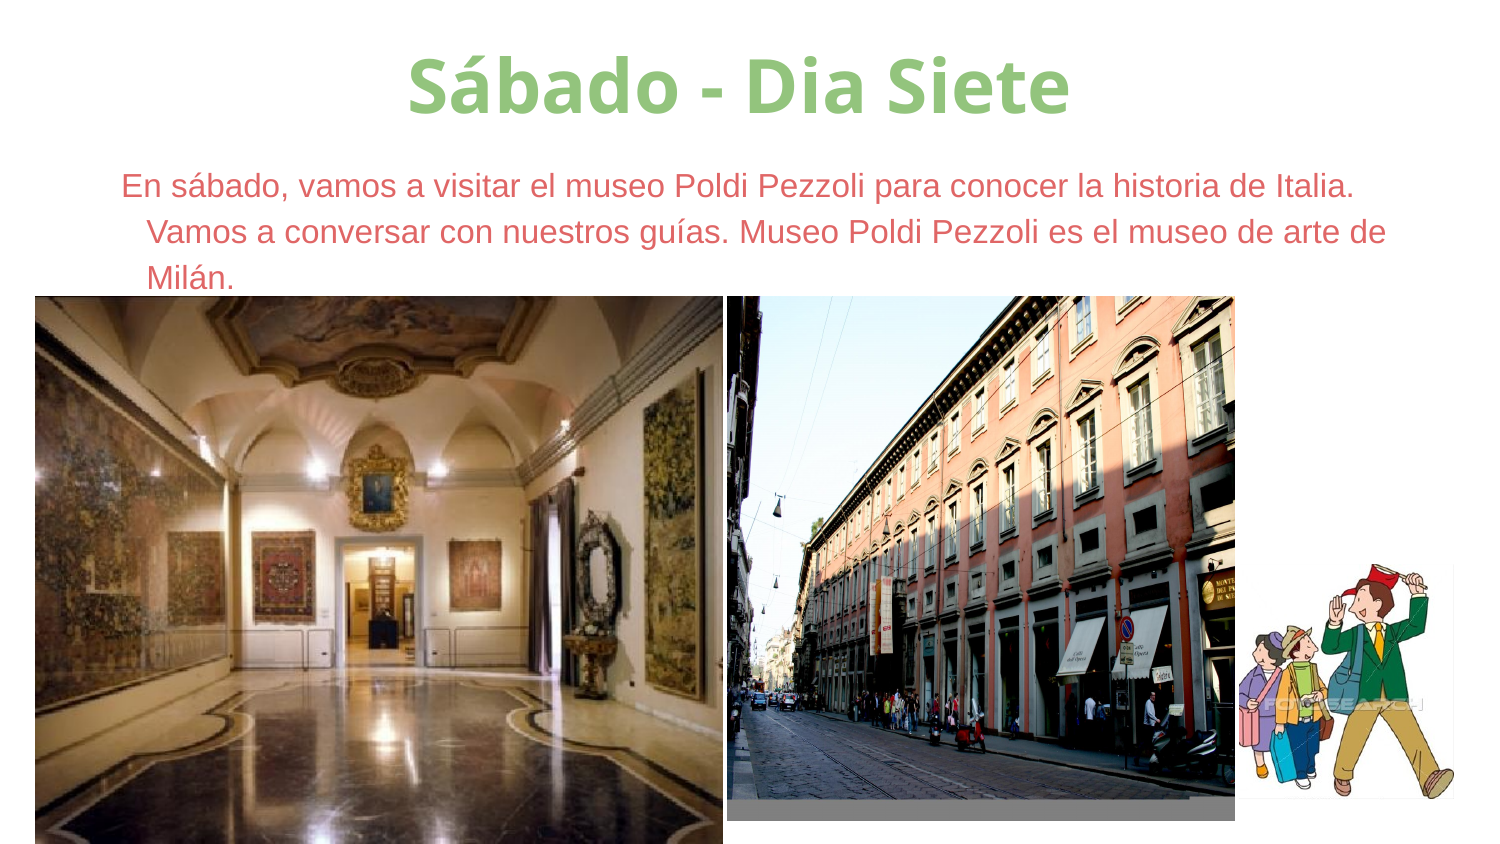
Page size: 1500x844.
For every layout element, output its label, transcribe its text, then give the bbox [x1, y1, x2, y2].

picture [35, 296, 723, 844]
picture [727, 296, 1235, 821]
list En sábado, vamos a visitar el museo Poldi Pezzoli para conocer la historia de Italia. Vamos a conversar con nuestros guías. Museo Poldi Pezzoli es el museo de arte de Milán. [75, 143, 1425, 563]
title Sábado - Dia Siete [65, 2, 1416, 144]
picture [1239, 564, 1467, 800]
